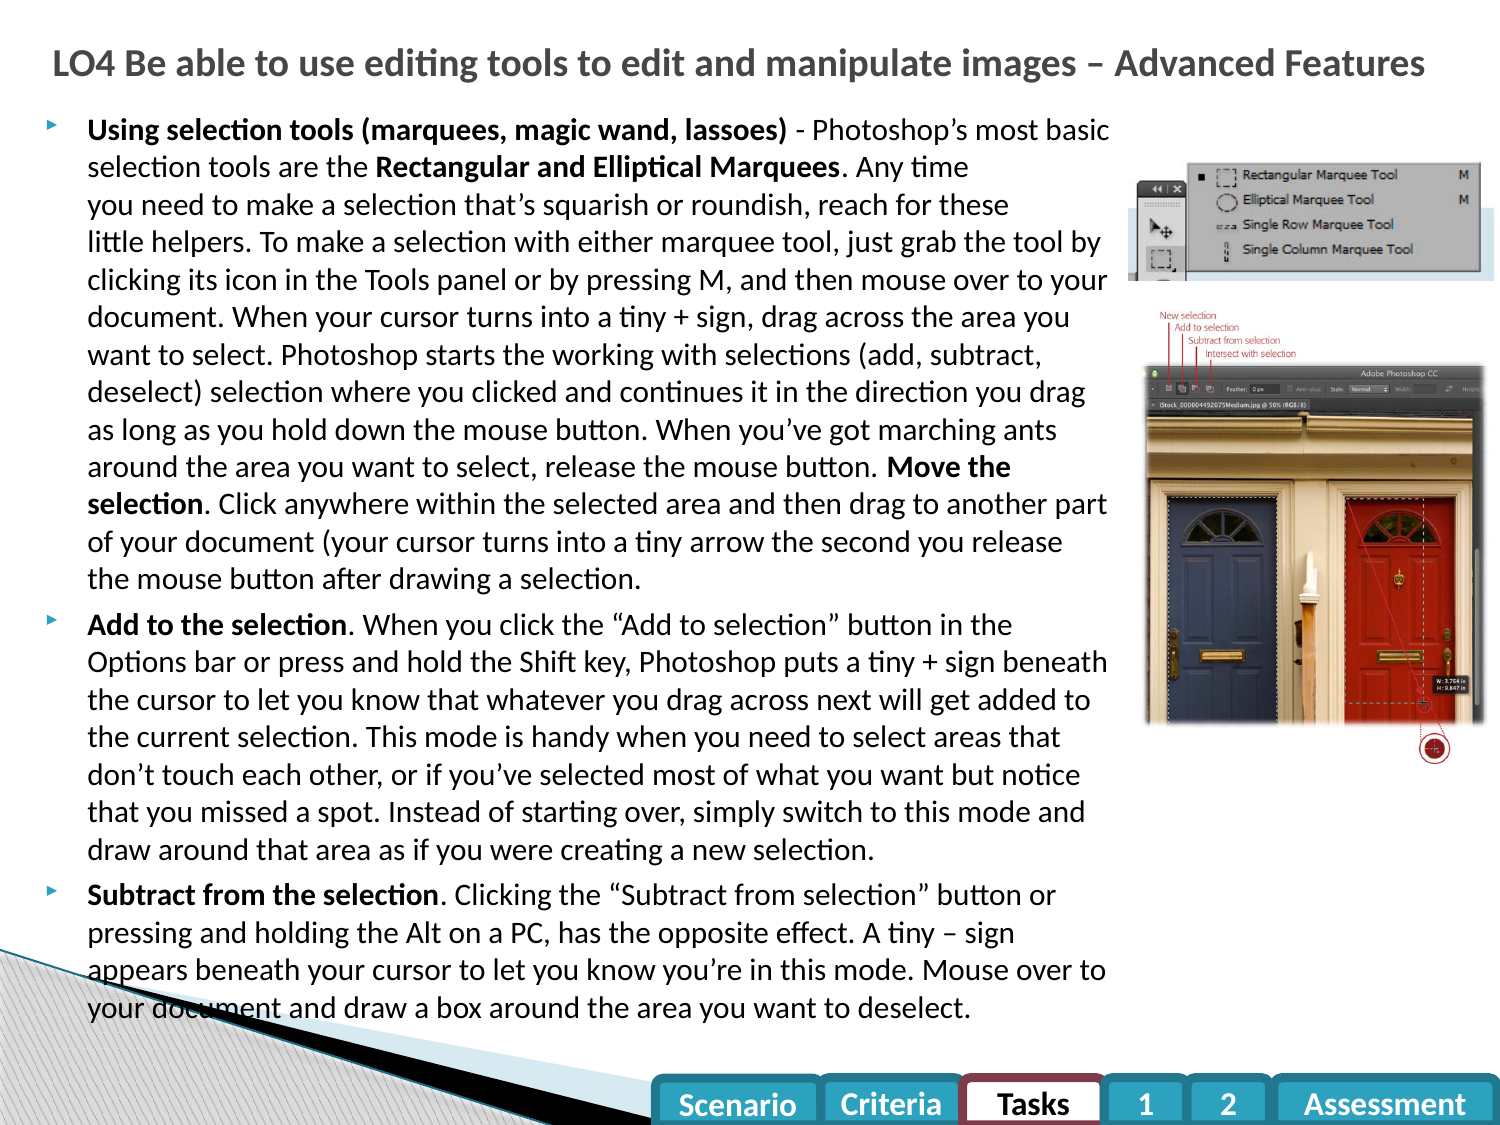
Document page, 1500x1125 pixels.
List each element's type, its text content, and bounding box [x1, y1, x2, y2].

picture [1139, 310, 1489, 764]
list Using selection tools (marquees, magic wand, lassoes) - Photoshop’s most basic selection tools are the Rectangular and Elliptical Marquees. Any time you need to make a selection that’s squarish or roundish, reach for these little helpers. To make a selection with either marquee tool, just grab the tool by clicking its icon in the Tools panel or by pressing M, and then mouse over to your document. When your cursor turns into a tiny + sign, drag across the area you want to select. Photoshop starts the working with selections (add, subtract, deselect) selection where you clicked and continues it in the direction you drag as long as you hold down the mouse button. When you’ve got marching ants around the area you want to select, release the mouse button. Move the selection. Click anywhere within the selected area and then drag to another part of your document (your cursor turns into a tiny arrow the second you release the mouse button after drawing a selection. Add to the selection. When you click the “Add to selection” button in the Options bar or press and hold the Shift key, Photoshop puts a tiny + sign beneath the cursor to let you know that whatever you drag across next will get added to the current selection. This mode is handy when you need to select areas that don’t touch each other, or if you’ve selected most of what you want but notice that you missed a spot. Instead of starting over, simply switch to this mode and draw around that area as if you were creating a new selection. Subtract from the selection. Clicking the “Subtract from selection” button or pressing and holding the Alt on a PC, has the opposite effect. A tiny – sign appears beneath your cursor to let you know you’re in this mode. Mouse over to your document and draw a box around the area you want to deselect. [29, 101, 1128, 1071]
picture [1127, 148, 1495, 281]
title LO4 Be able to use editing tools to edit and manipulate images – Advanced Features [37, 19, 1471, 102]
